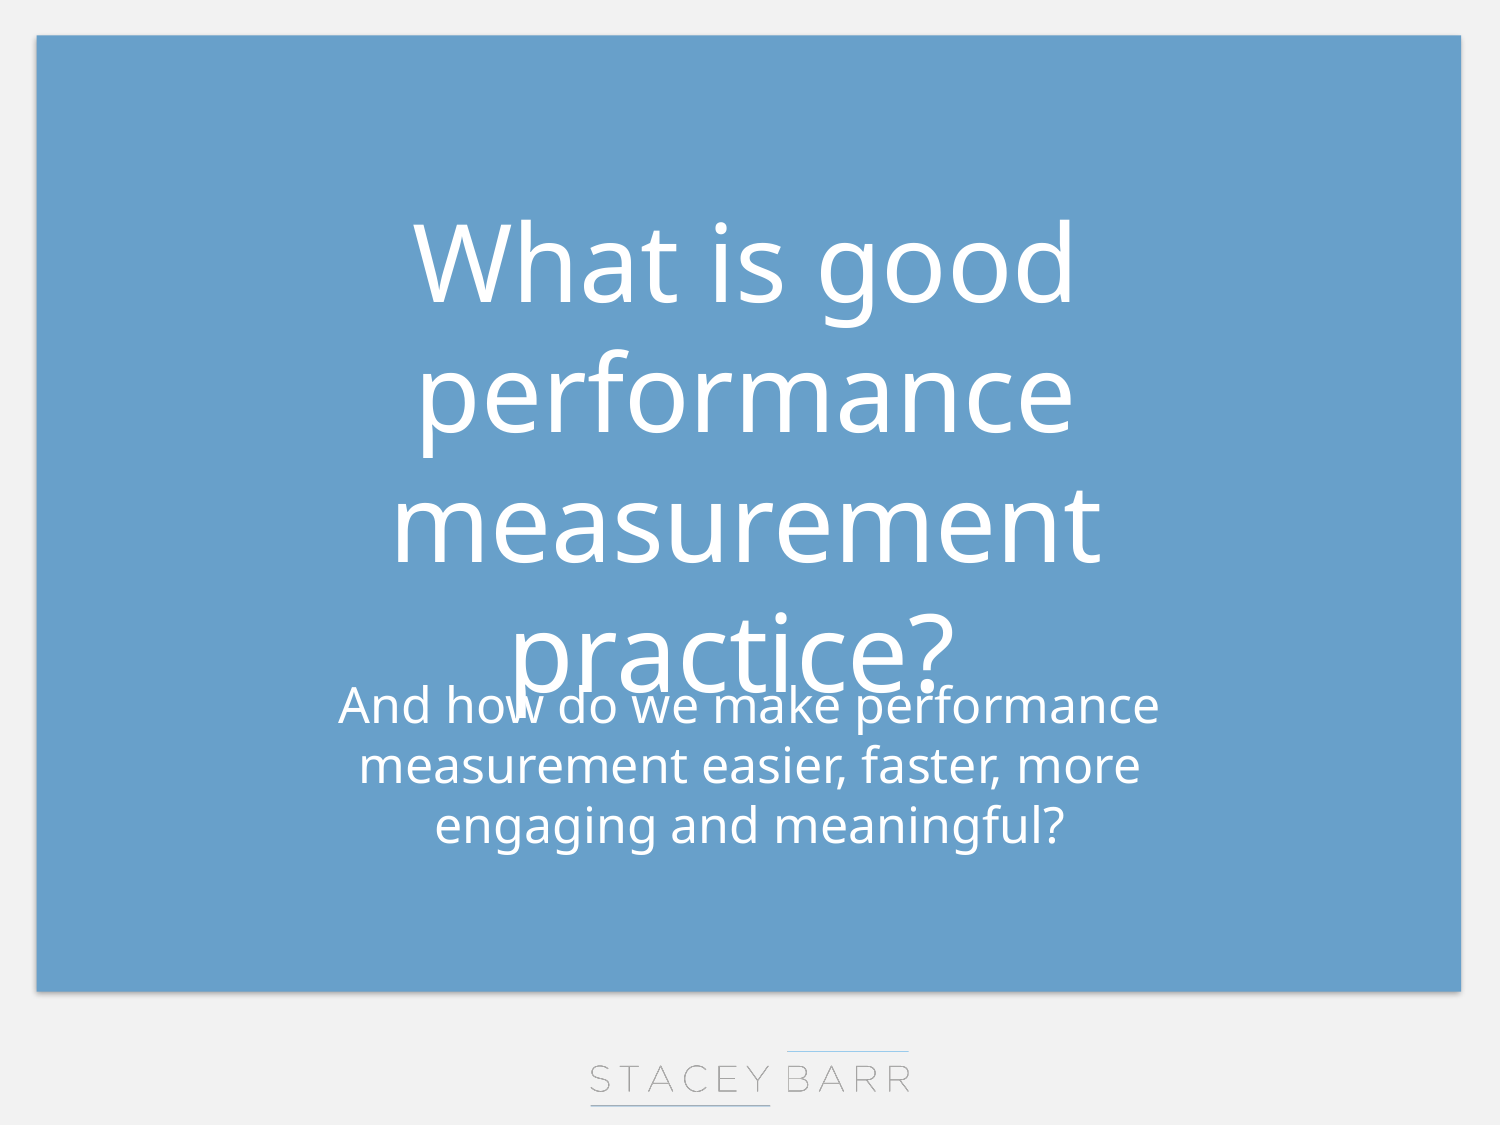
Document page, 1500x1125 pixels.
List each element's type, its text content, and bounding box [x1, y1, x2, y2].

picture [585, 1048, 915, 1111]
list What is good performance measurement practice? [150, 186, 1342, 537]
list And how do we make performance measurement easier, faster, more engaging and meaningful? [270, 666, 1230, 925]
